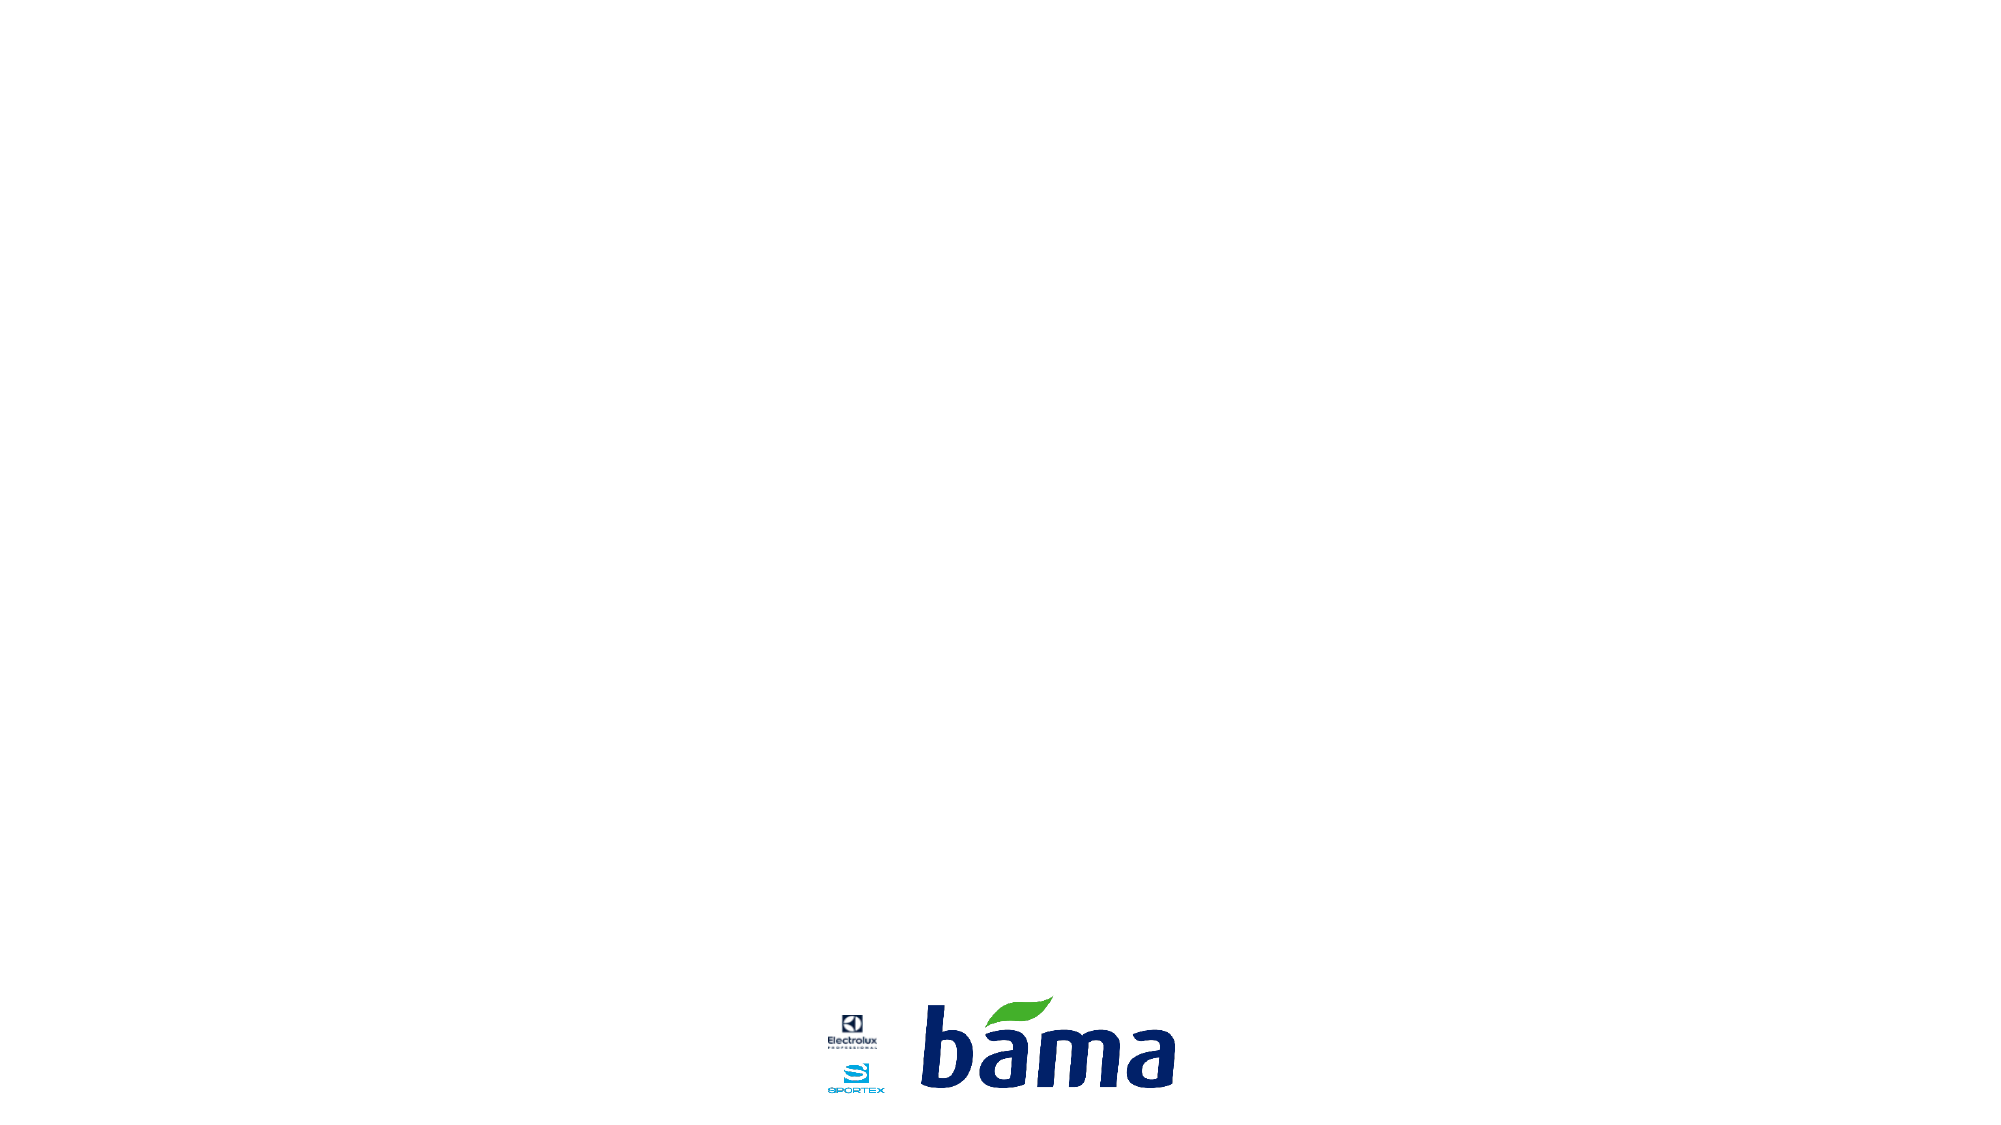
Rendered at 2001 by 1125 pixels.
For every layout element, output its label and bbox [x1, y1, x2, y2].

text_box [825, 995, 1175, 1096]
